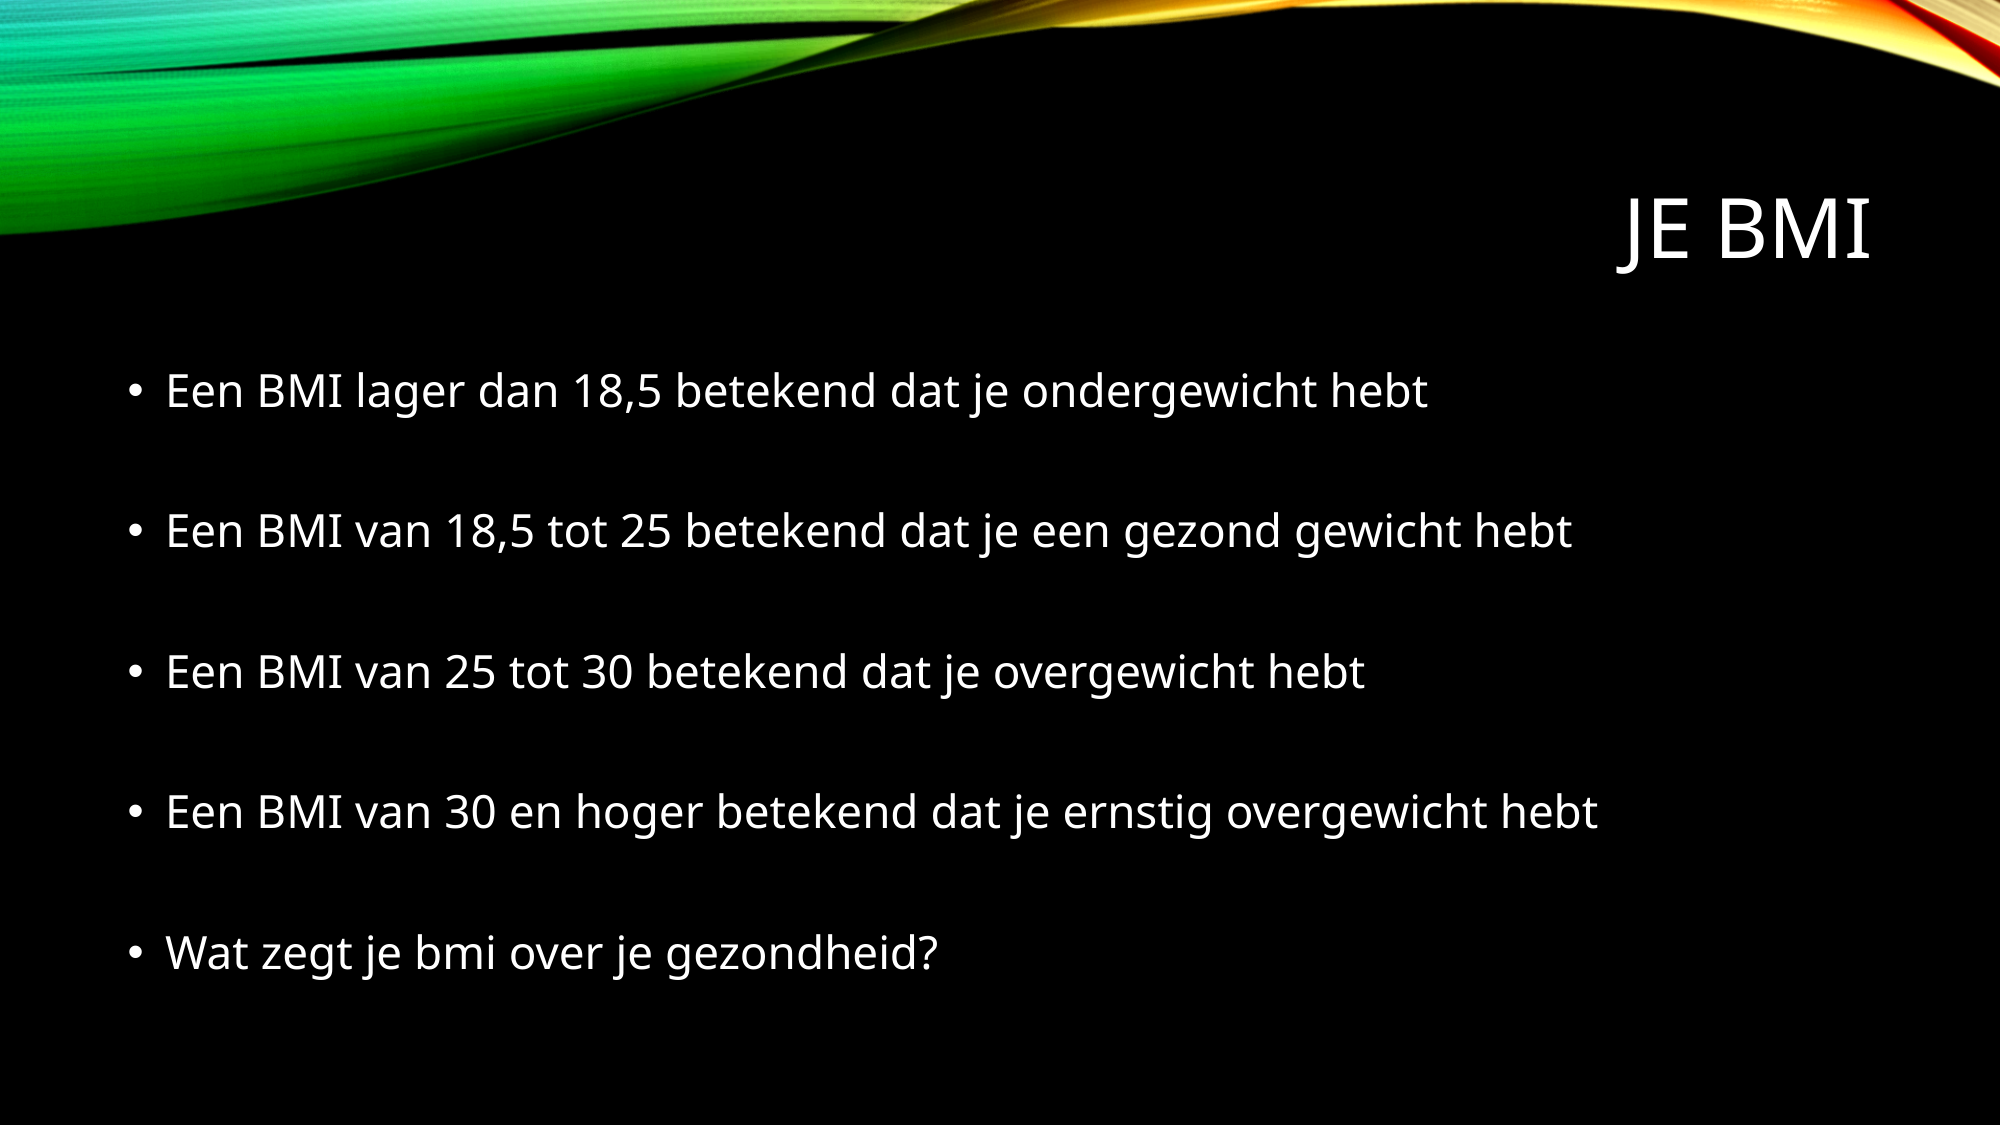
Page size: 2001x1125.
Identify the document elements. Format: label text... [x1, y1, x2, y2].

picture [0, 0, 2000, 237]
list Een BMI lager dan 18,5 betekend dat je ondergewicht hebt Een BMI van 18,5 tot 25 betekend dat je een gezond gewicht hebt Een BMI van 25 tot 30 betekend dat je overgewicht hebt Een BMI van 30 en hoger betekend dat je ernstig overgewicht hebt Wat zegt je bmi over je gezondheid? [112, 360, 1888, 1021]
title Je bmi [474, 125, 1888, 338]
